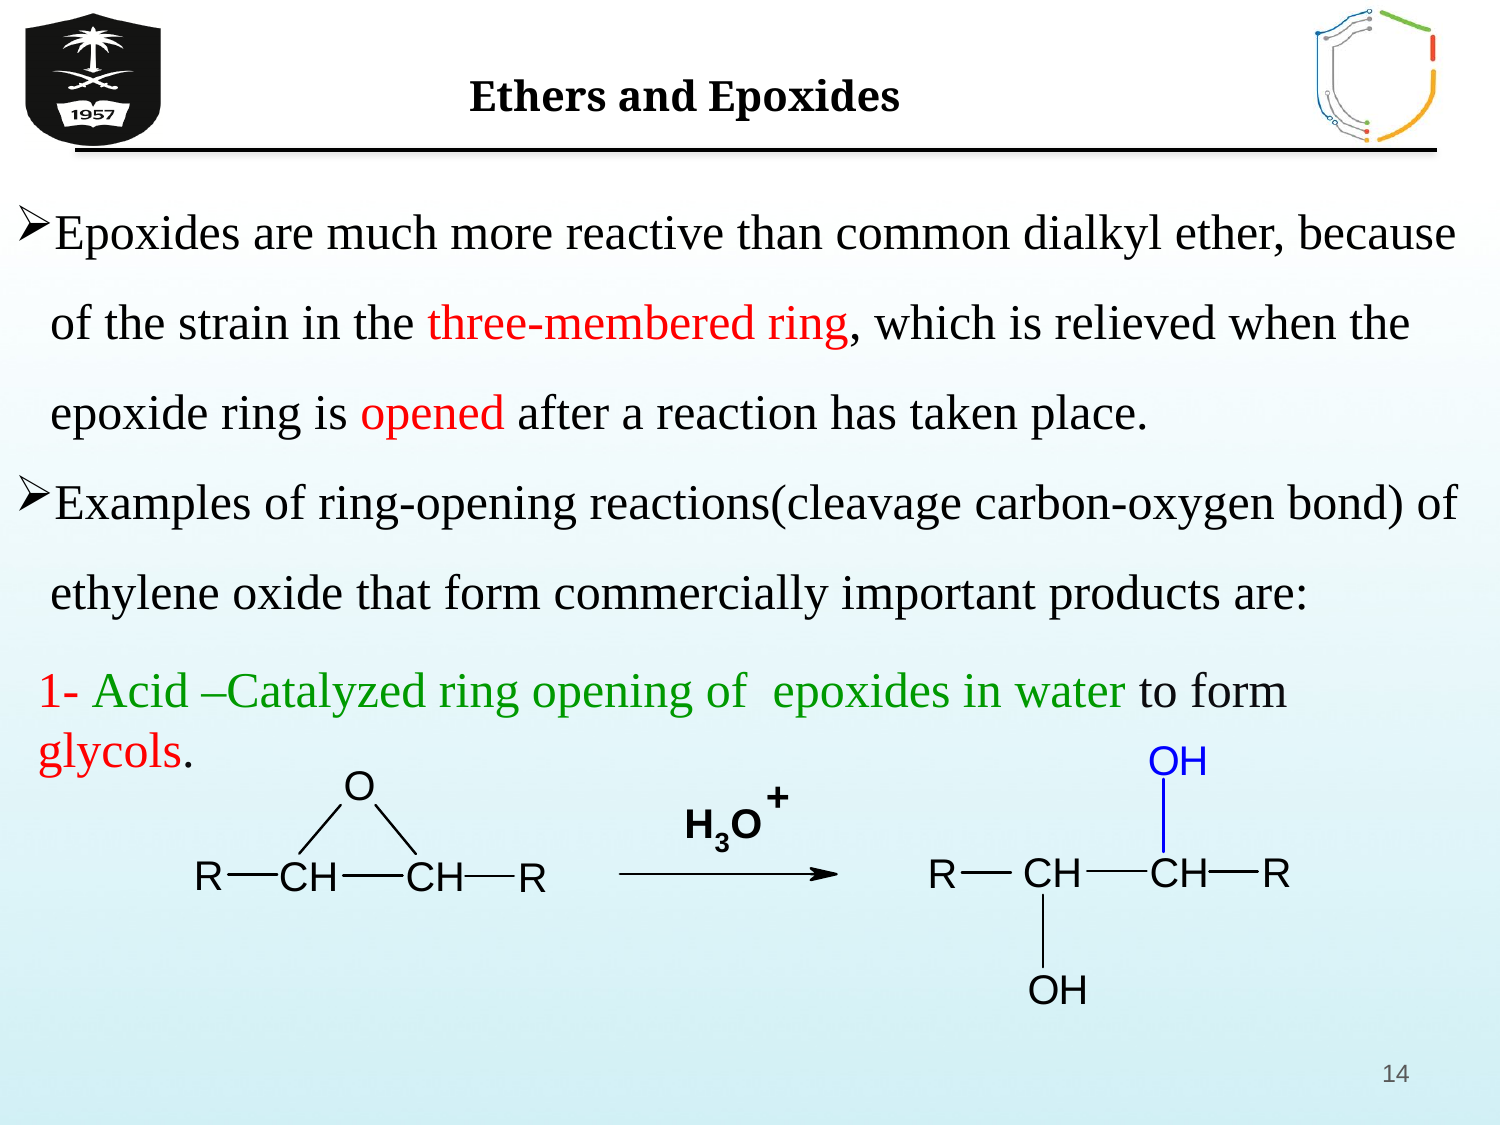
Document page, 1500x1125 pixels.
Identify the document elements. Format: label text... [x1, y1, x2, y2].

text_box Ethers and Epoxides [454, 62, 916, 128]
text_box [189, 737, 1301, 1022]
text_box 1- Acid –Catalyzed ring opening of epoxides in water to form glycols. [22, 649, 1463, 785]
text_box Epoxides are much more reactive than common dialkyl ether, because of the strain in the three-membered ring, which is relieved when the epoxide ring is opened after a reaction has taken place. Examples of ring-opening reactions(cleavage carbon-oxygen bond) of ethylene oxide that form commercially important products are: [0, 162, 1500, 628]
picture [0, 0, 1500, 165]
slide_number 14 [1074, 1042, 1425, 1103]
picture [0, 628, 1500, 1125]
